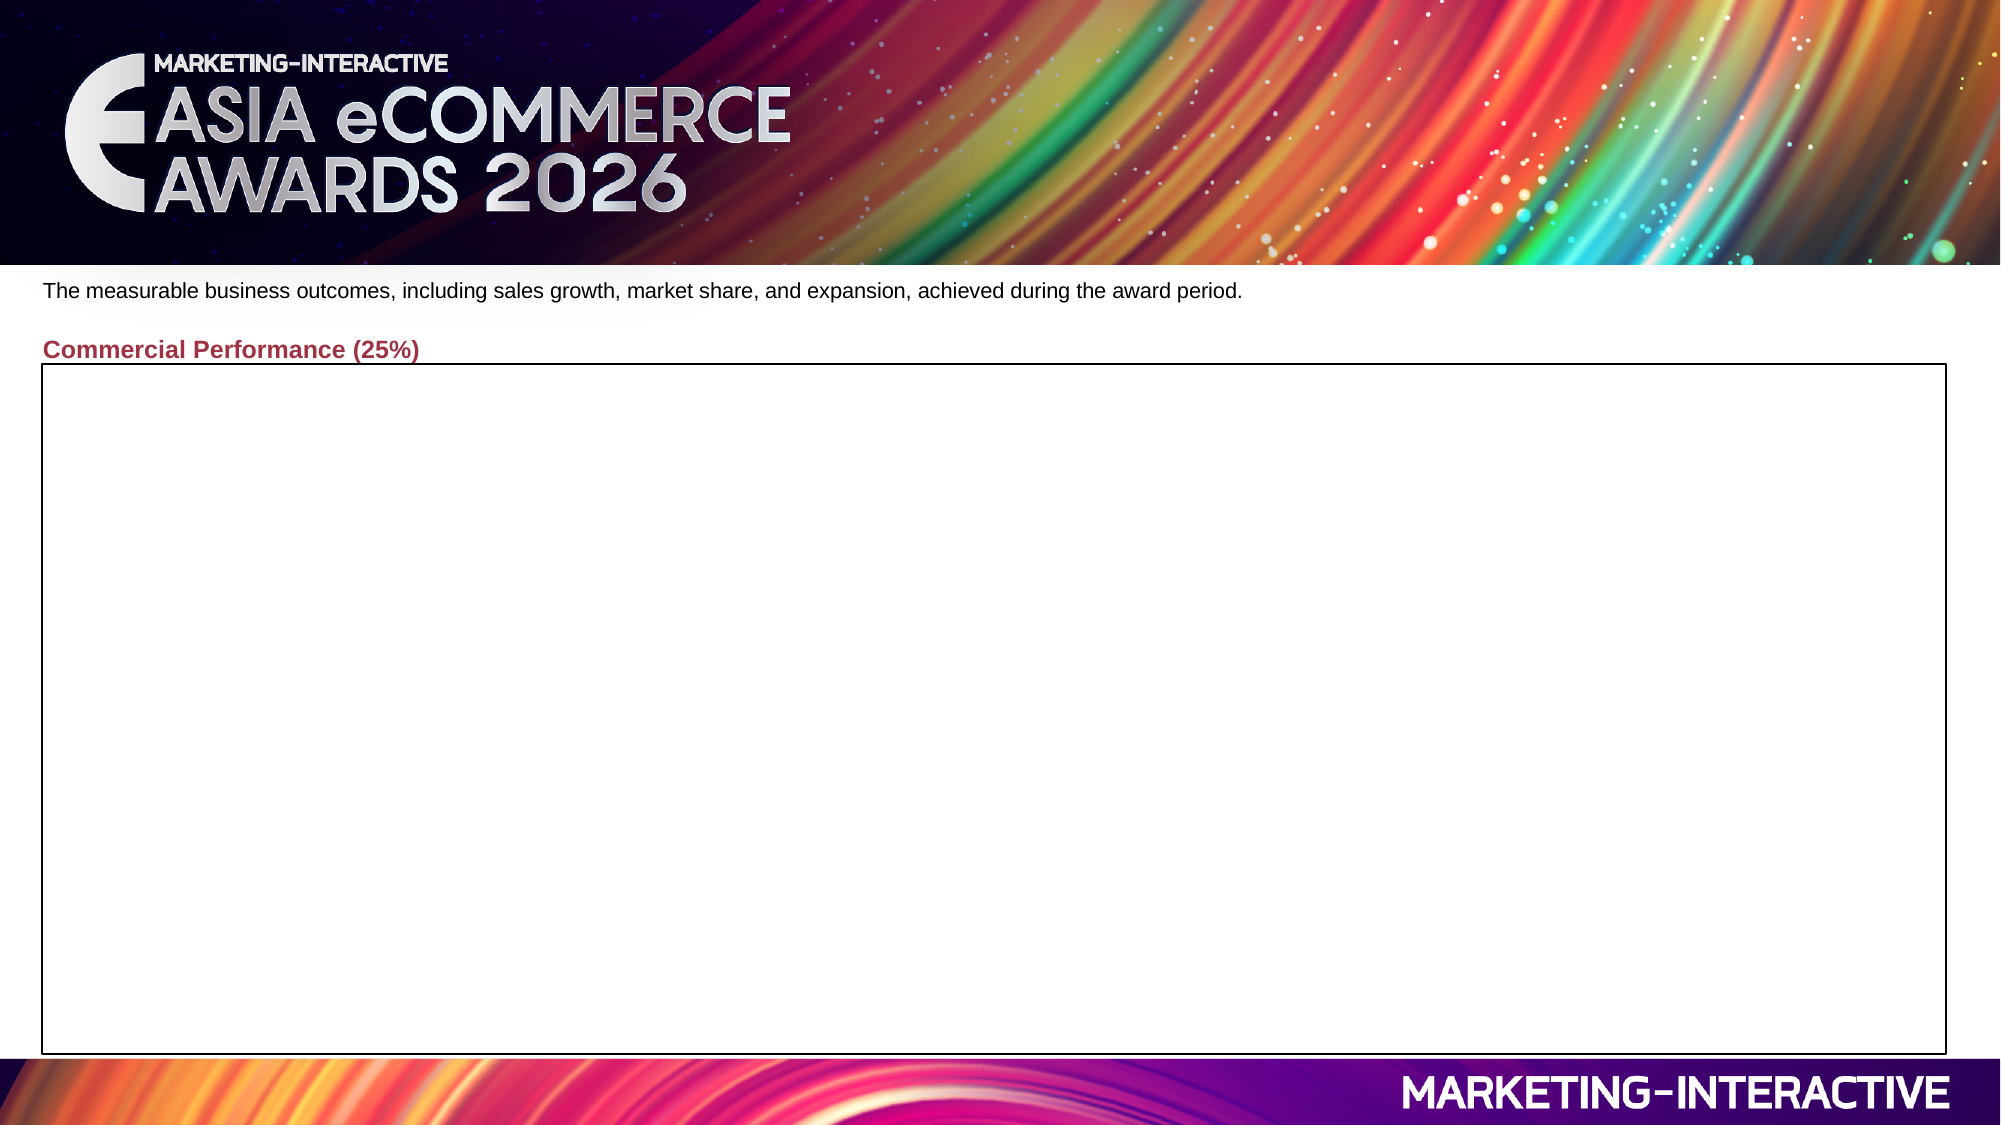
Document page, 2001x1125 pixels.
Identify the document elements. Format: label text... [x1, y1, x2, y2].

text_box [41, 364, 1947, 1055]
picture [0, 0, 2001, 1125]
text_box The measurable business outcomes, including sales growth, market share, and expansion, achieved during the award period. Commercial Performance (25%) [28, 268, 1947, 371]
